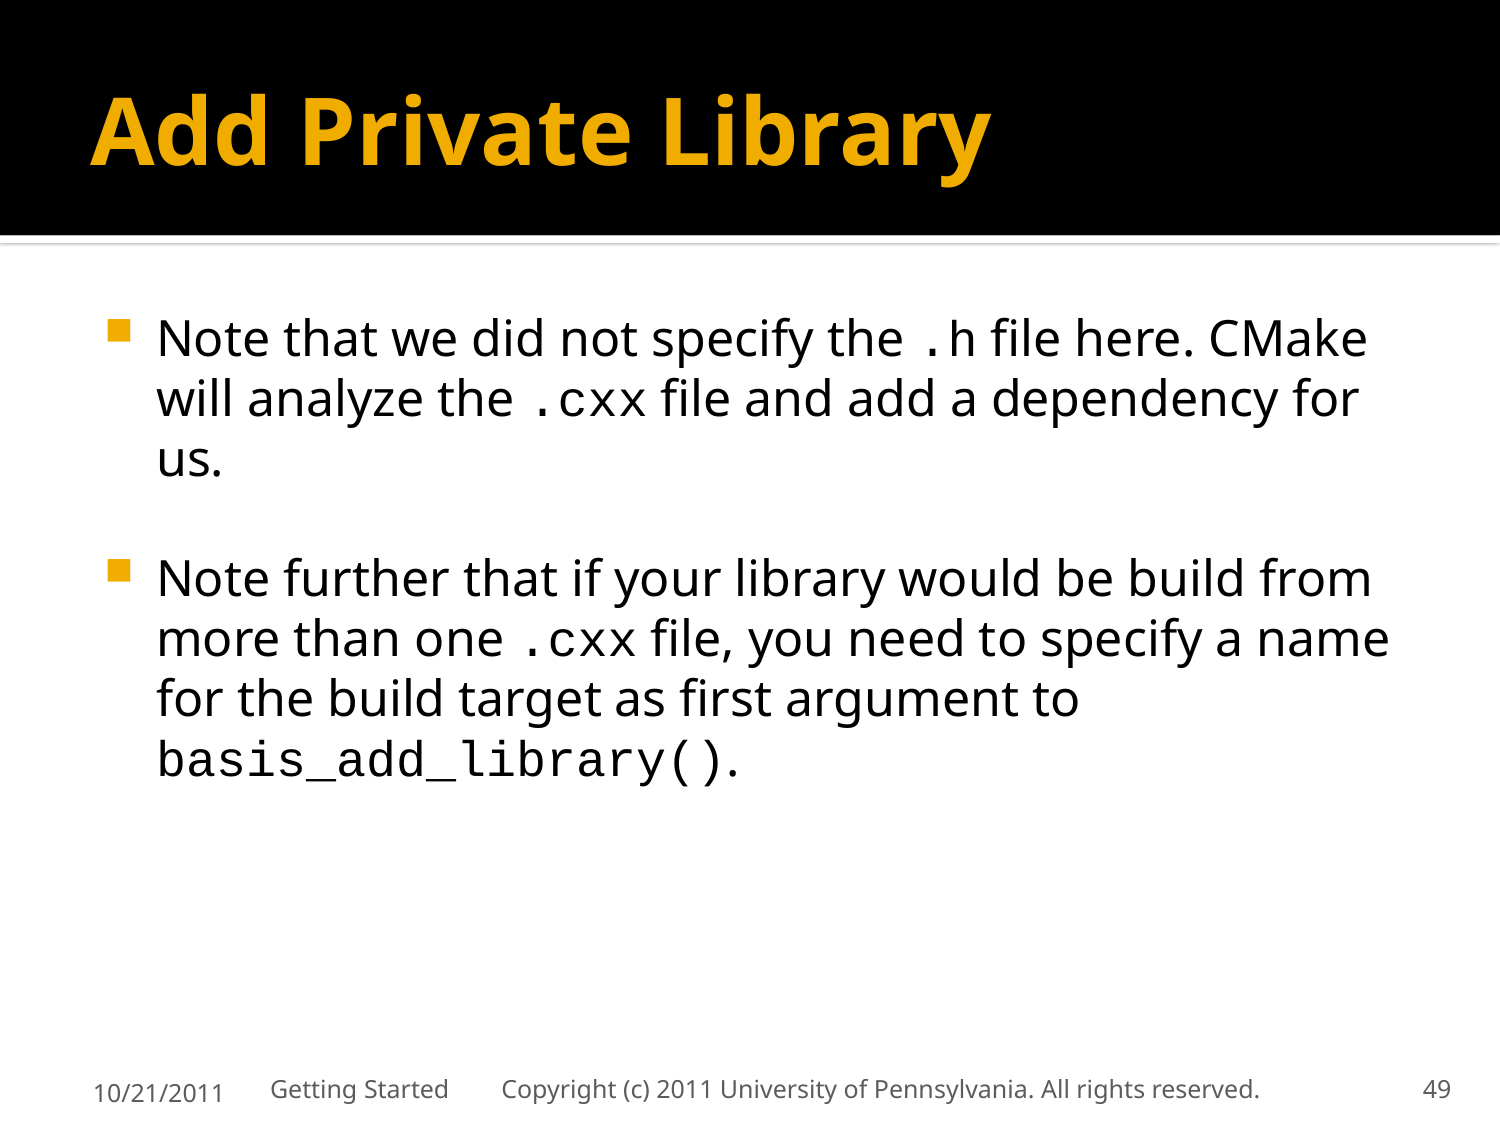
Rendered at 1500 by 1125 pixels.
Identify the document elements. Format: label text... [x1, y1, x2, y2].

list Note that we did not specify the .h file here. CMake will analyze the .cxx file and add a dependency for us. Note further that if your library would be build from more than one .cxx file, you need to specify a name for the build target as first argument to basis_add_library(). [75, 291, 1425, 1050]
slide_number 49 [1345, 1062, 1467, 1108]
footer Getting Started Copyright (c) 2011 University of Pennsylvania. All rights reserved. [262, 1062, 1337, 1108]
title Add Private Library [75, 25, 1425, 231]
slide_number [75, 1062, 238, 1108]
